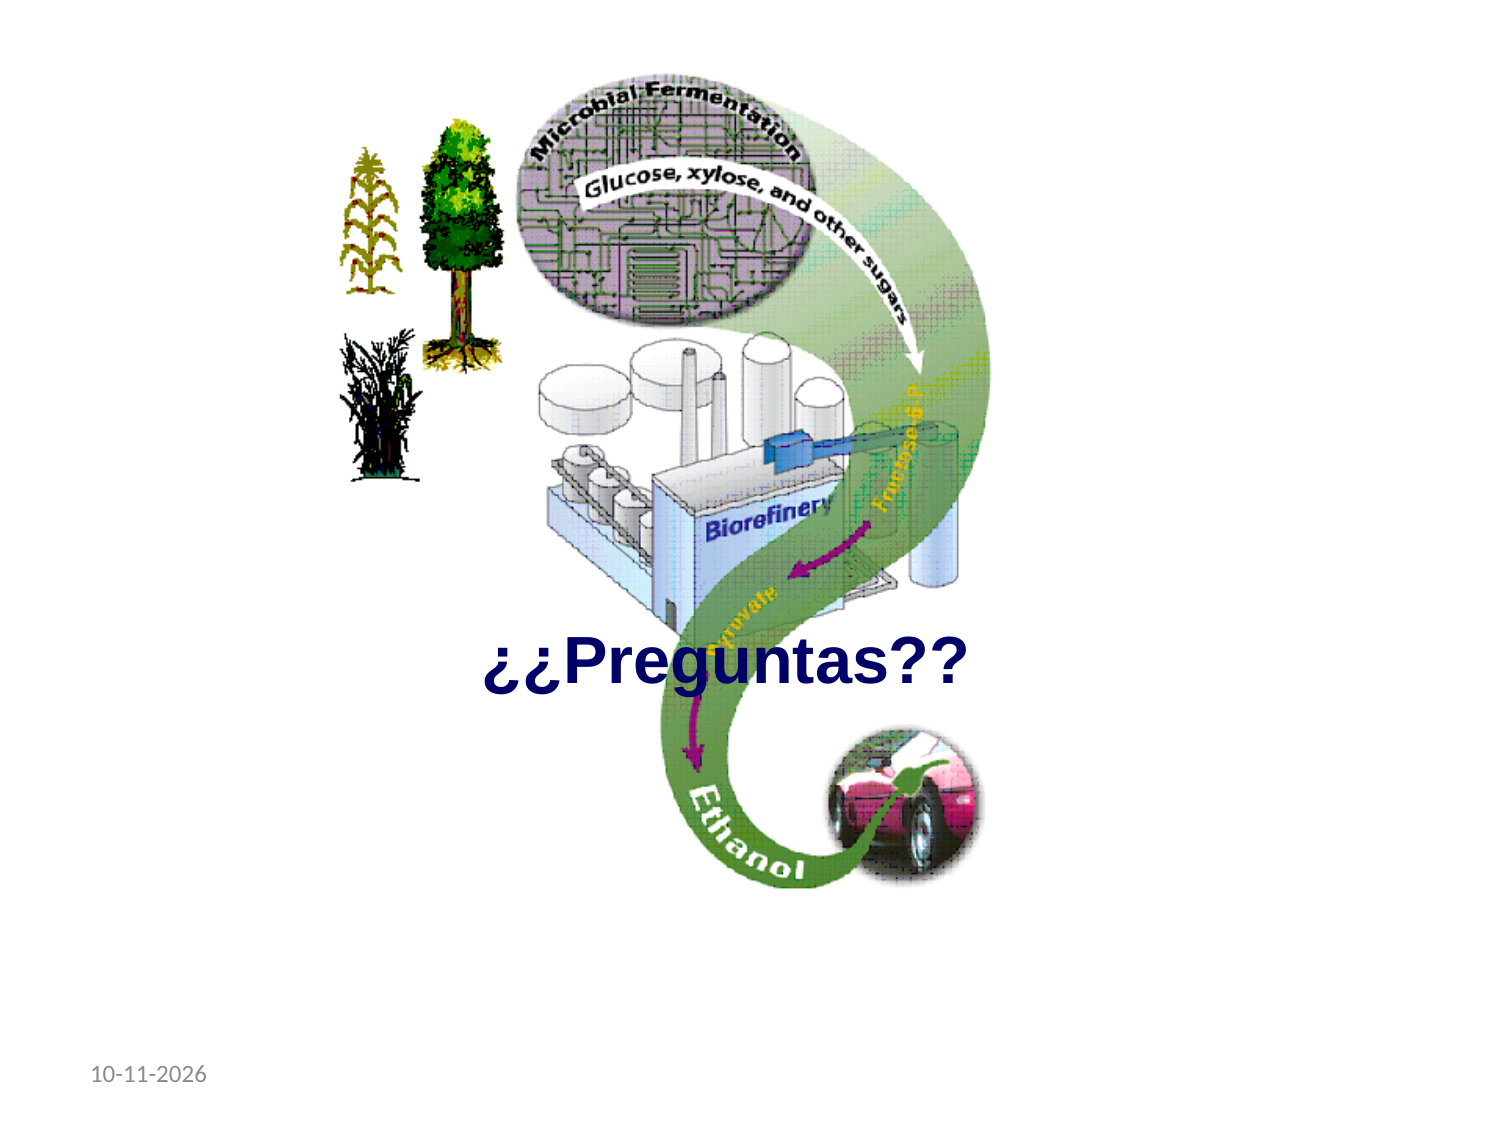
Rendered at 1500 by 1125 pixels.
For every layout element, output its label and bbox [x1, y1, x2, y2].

slide_number [75, 1042, 425, 1103]
text_box [312, 66, 1023, 898]
